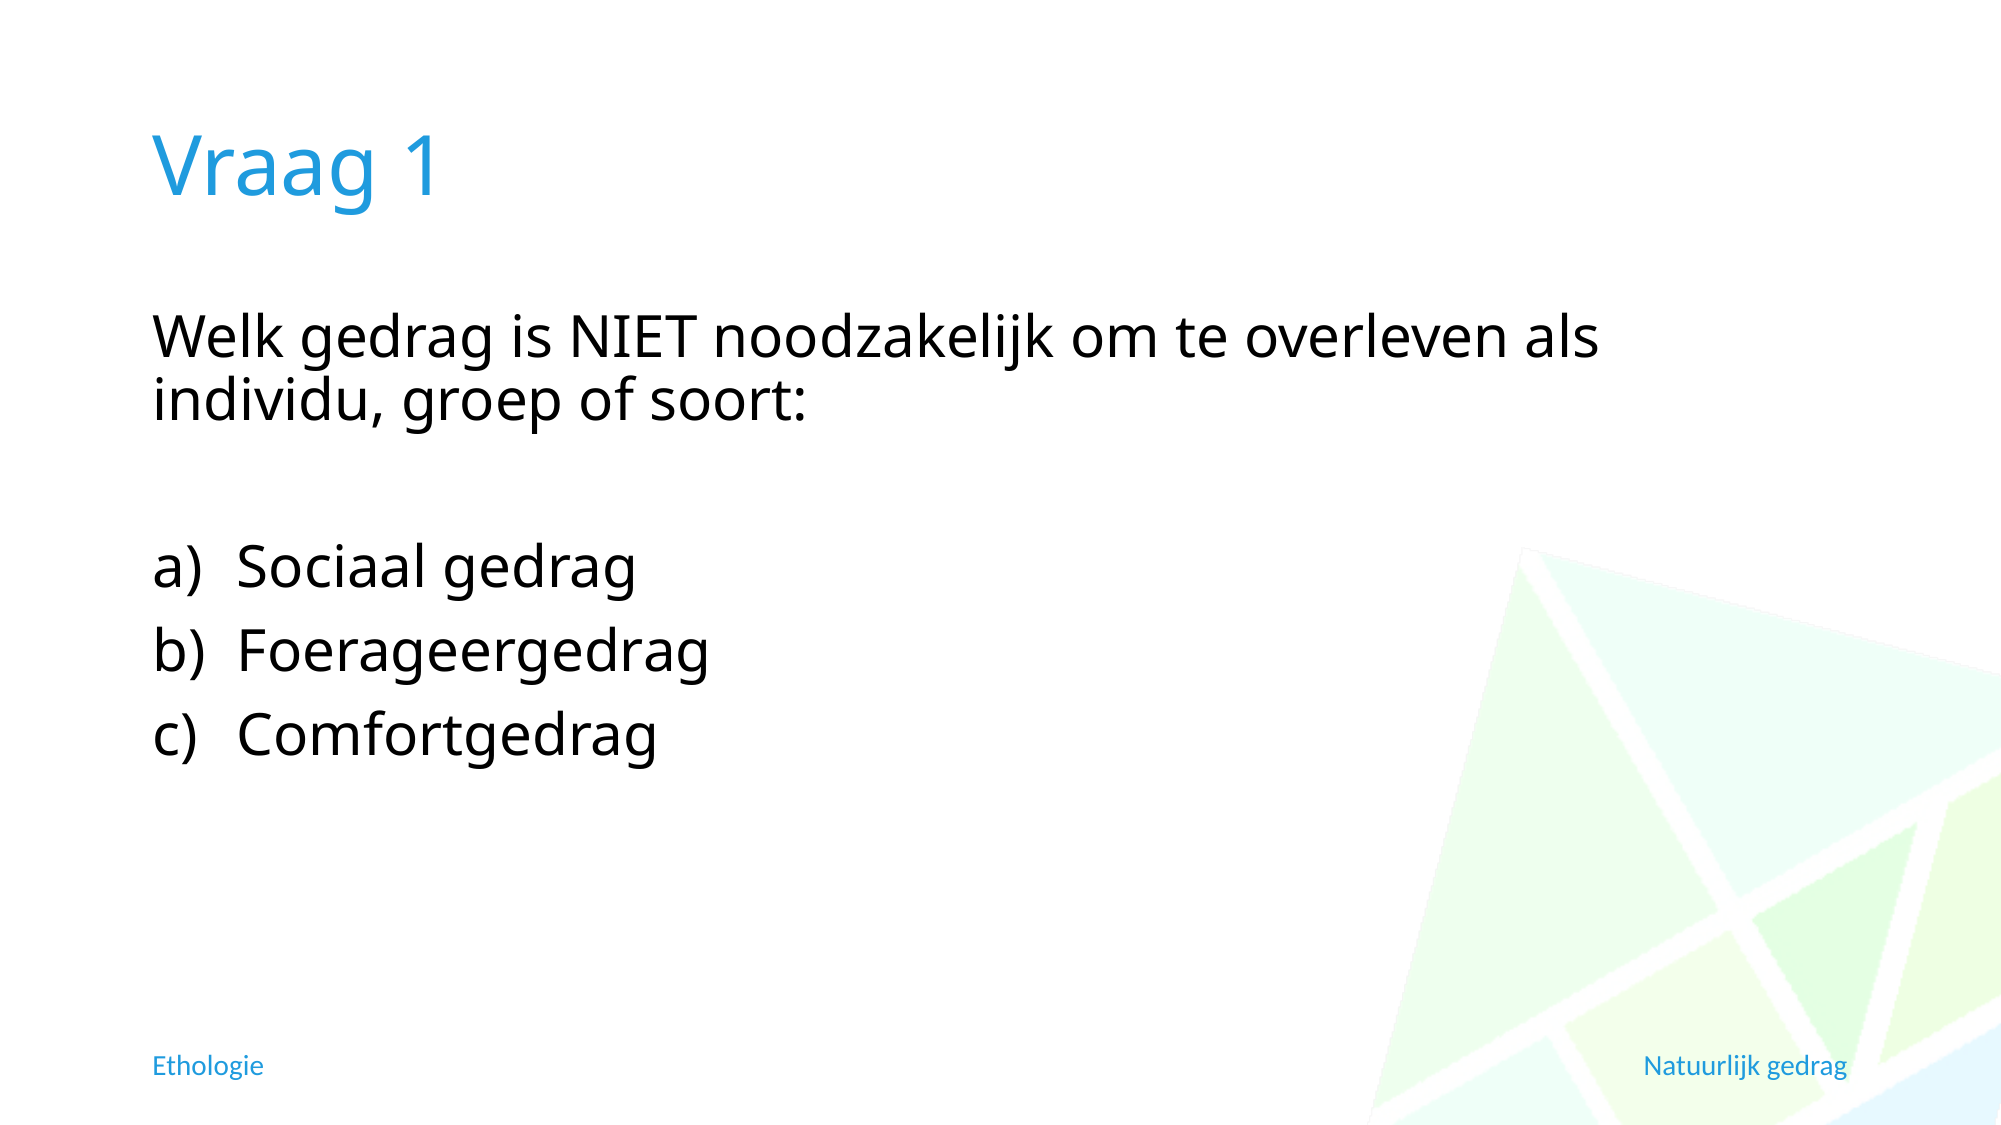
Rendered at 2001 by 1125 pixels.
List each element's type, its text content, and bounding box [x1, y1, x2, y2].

list Welk gedrag is NIET noodzakelijk om te overleven als individu, groep of soort: Sociaal gedrag Foerageergedrag Comfortgedrag [137, 299, 1863, 1014]
list Natuurlijk gedrag [1412, 1042, 1863, 1103]
title Vraag 1 [137, 59, 1863, 278]
list Ethologie [137, 1042, 588, 1103]
